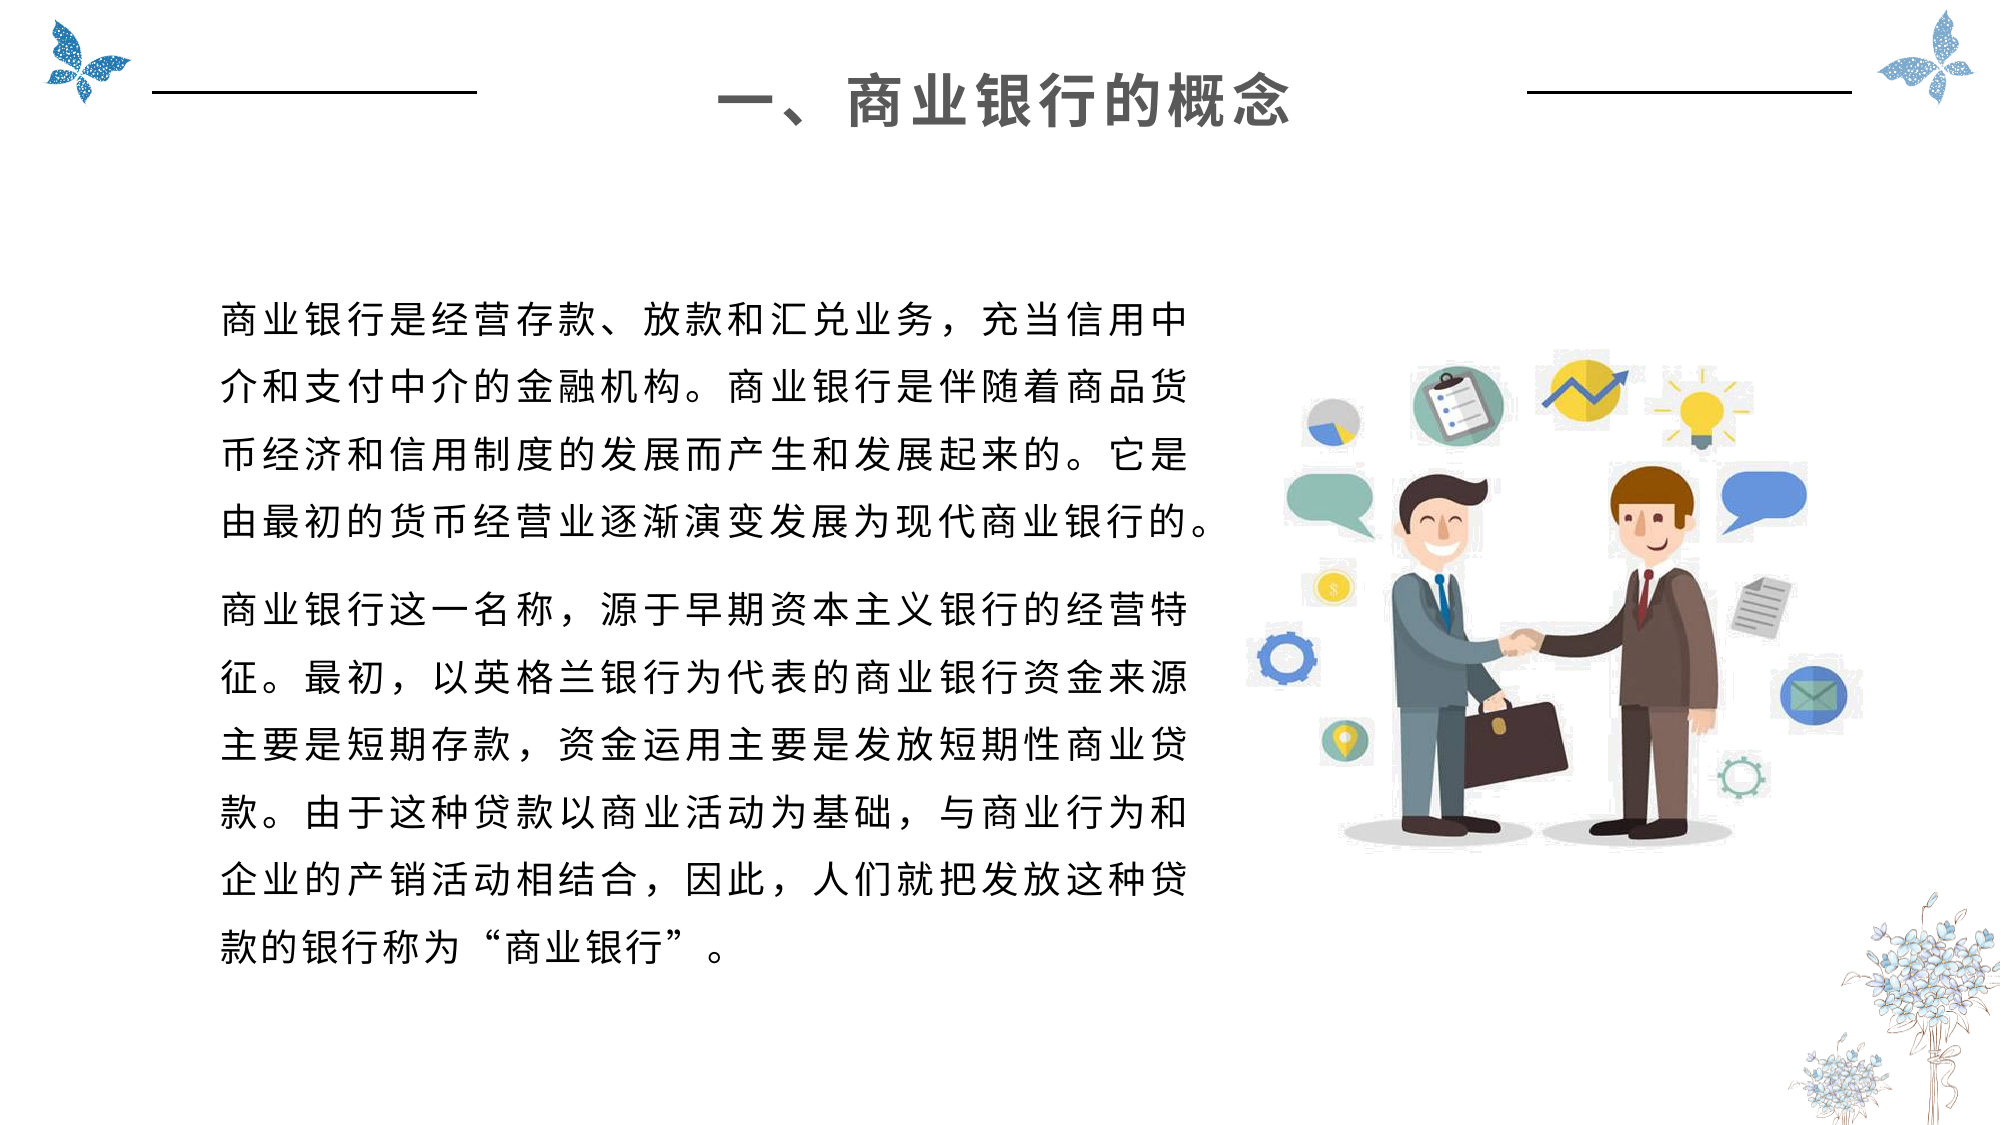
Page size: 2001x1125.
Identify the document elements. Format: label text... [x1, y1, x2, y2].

picture [1788, 892, 2000, 1125]
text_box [151, 55, 1852, 142]
picture [1212, 302, 1889, 867]
text_box 商业银行是经营存款、放款和汇兑业务，充当信用中介和支付中介的金融机构。商业银行是伴随着商品货币经济和信用制度的发展而产生和发展起来的。它是由最初的货币经营业逐渐演变发展为现代商业银行的。 商业银行这一名称，源于早期资本主义银行的经营特征。最初，以英格兰银行为代表的商业银行资金来源主要是短期存款，资金运用主要是发放短期性商业贷款。由于这种贷款以商业活动为基础，与商业行为和企业的产销活动相结合，因此，人们就把发放这种贷款的银行称为“商业银行”。 [149, 267, 1204, 975]
